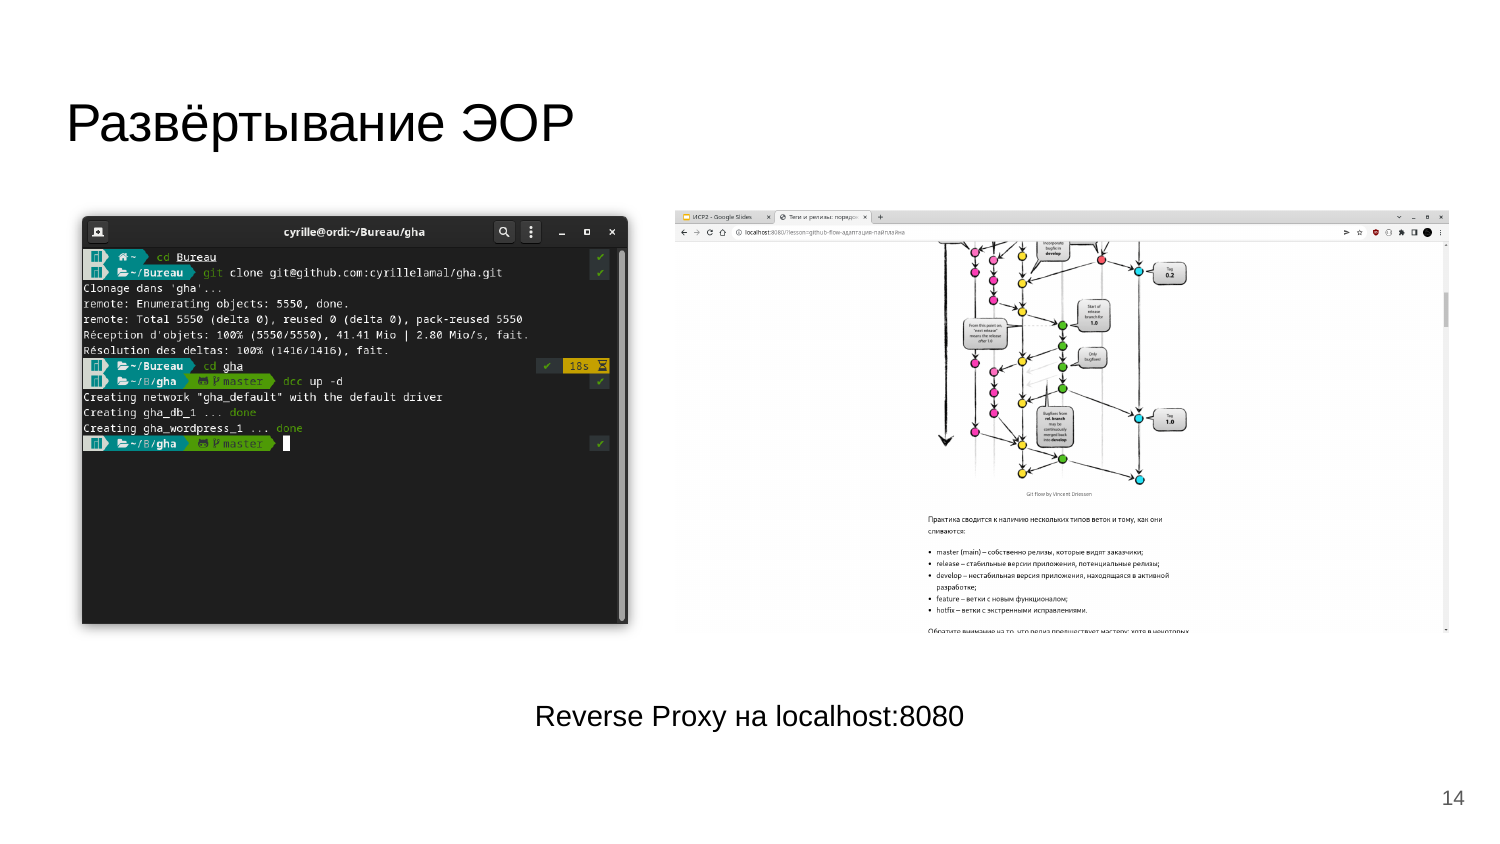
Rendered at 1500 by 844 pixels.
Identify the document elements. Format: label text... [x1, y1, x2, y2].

picture [62, 199, 646, 645]
title Развёртывание ЭОР [51, 72, 1449, 167]
picture [674, 210, 1450, 634]
text_box Reverse Proxy на localhost:8080 [273, 682, 1227, 748]
slide_number ‹#› [1389, 764, 1480, 830]
